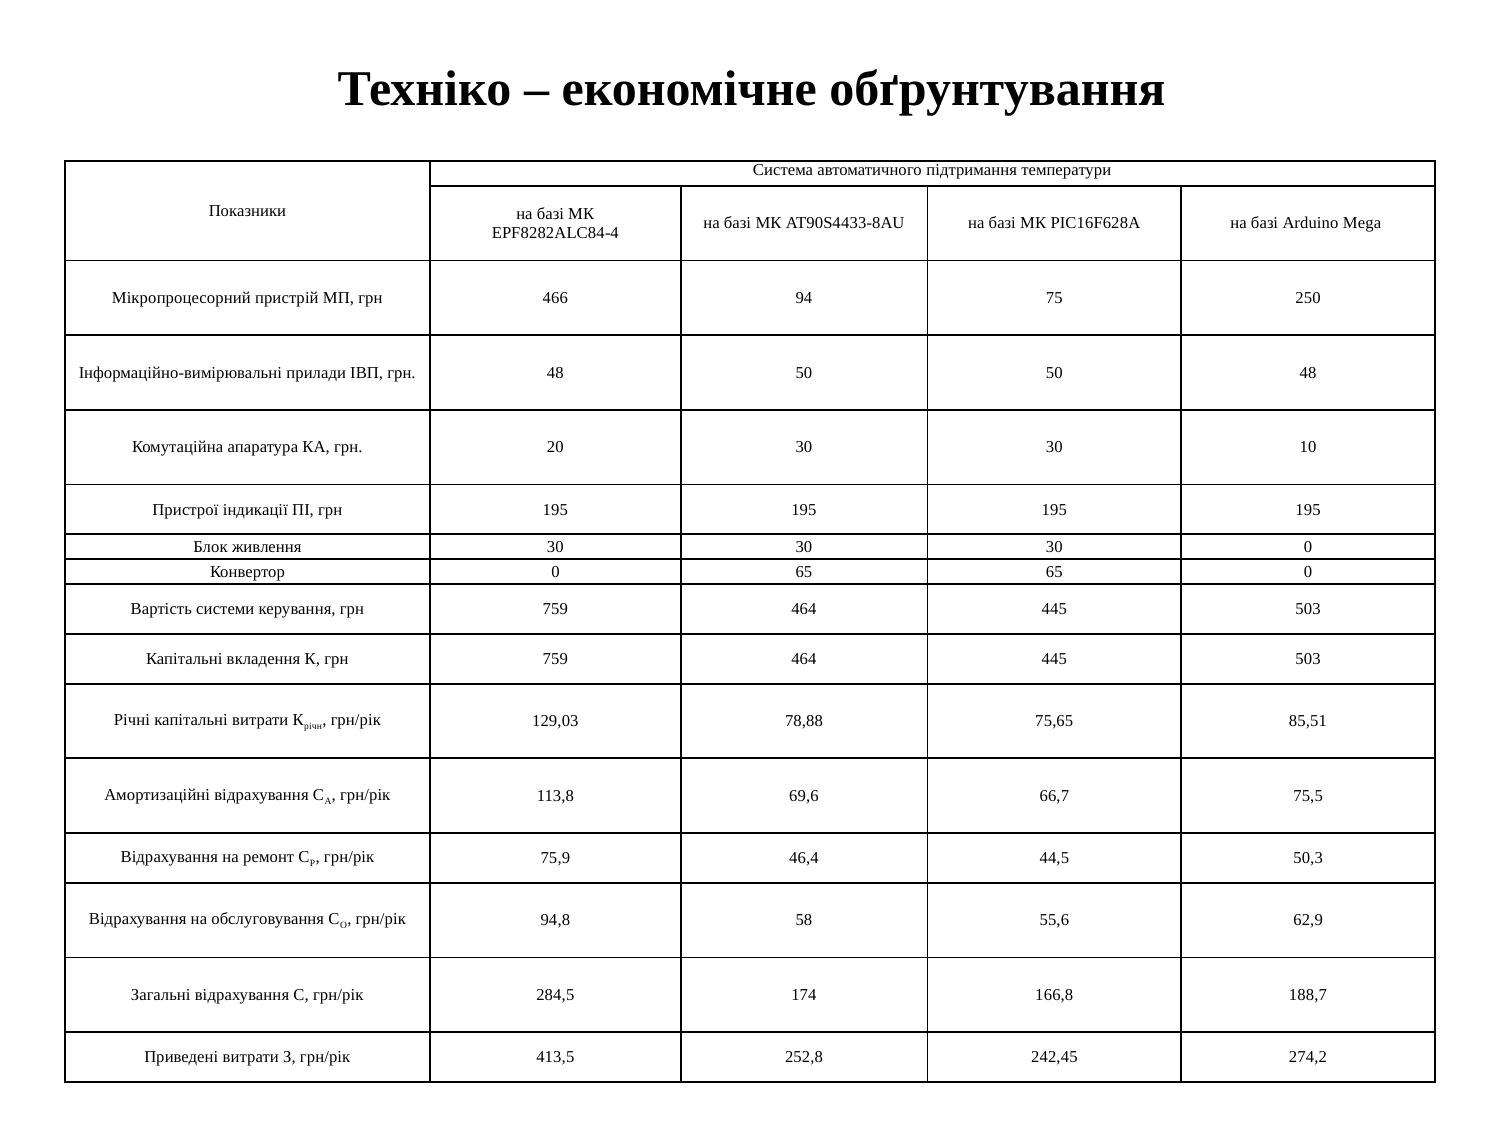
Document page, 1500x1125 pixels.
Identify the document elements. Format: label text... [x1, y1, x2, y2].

table_cell 113,8 [431, 759, 680, 832]
table_cell 50,3 [1182, 834, 1434, 882]
table_cell 445 [928, 585, 1180, 633]
table_cell 65 [682, 560, 927, 583]
table_cell Загальні відрахування С, грн/рік [66, 958, 429, 1031]
table_cell 44,5 [928, 834, 1180, 882]
table_cell 759 [431, 635, 680, 683]
table_cell 464 [682, 635, 927, 683]
table_cell на базі МК EPF8282ALC84-4 [431, 187, 680, 260]
table_cell 252,8 [682, 1033, 927, 1081]
table_cell Комутаційна апаратура КА, грн. [66, 411, 429, 484]
table_cell 66,7 [928, 759, 1180, 832]
table_cell 250 [1182, 261, 1434, 334]
table_cell 75,5 [1182, 759, 1434, 832]
table_cell 50 [682, 336, 927, 409]
table_cell 242,45 [928, 1033, 1180, 1081]
table_cell 10 [1182, 411, 1434, 484]
table_cell 50 [928, 336, 1180, 409]
table_cell 46,4 [682, 834, 927, 882]
table_cell 195 [1182, 485, 1434, 533]
table_cell на базі Arduino Mega [1182, 187, 1434, 260]
table_cell 75,9 [431, 834, 680, 882]
table_cell 62,9 [1182, 884, 1434, 957]
table_cell Інформаційно-вимірювальні прилади ІВП, грн. [66, 336, 429, 409]
table_cell Мікропроцесорний пристрій МП, грн [66, 261, 429, 334]
table_cell 195 [431, 485, 680, 533]
table_cell 759 [431, 585, 680, 633]
table_cell 85,51 [1182, 685, 1434, 757]
table_cell Вартість системи керування, грн [66, 585, 429, 633]
table_cell 503 [1182, 635, 1434, 683]
table_cell 0 [1182, 560, 1434, 583]
table_cell 94,8 [431, 884, 680, 957]
table_cell Відрахування на обслуговування СО, грн/рік [66, 884, 429, 957]
table_cell 65 [928, 560, 1180, 583]
table_cell 48 [431, 336, 680, 409]
table_cell 94 [682, 261, 927, 334]
table_cell 20 [431, 411, 680, 484]
table_cell 195 [682, 485, 927, 533]
table_cell 30 [431, 535, 680, 558]
table_cell 0 [1182, 535, 1434, 558]
table_cell Пристрої індикації ПІ, грн [66, 485, 429, 533]
table_header Система автоматичного підтримання температури [431, 162, 1434, 185]
table_cell Приведені витрати З, грн/рік [66, 1033, 429, 1081]
table_cell 78,88 [682, 685, 927, 757]
table_header Показники [66, 162, 429, 260]
table_cell 464 [682, 585, 927, 633]
table_cell Річні капітальні витрати Крічн, грн/рік [66, 685, 429, 757]
table_cell 55,6 [928, 884, 1180, 957]
table_cell 174 [682, 958, 927, 1031]
table_cell 30 [928, 535, 1180, 558]
table_cell 195 [928, 485, 1180, 533]
table_cell Капітальні вкладення К, грн [66, 635, 429, 683]
table_cell на базі МК AT90S4433-8AU [682, 187, 927, 260]
table_cell 274,2 [1182, 1033, 1434, 1081]
table_cell 466 [431, 261, 680, 334]
table_cell Конвертор [66, 560, 429, 583]
table_cell 69,6 [682, 759, 927, 832]
table_cell 503 [1182, 585, 1434, 633]
table_cell 0 [431, 560, 680, 583]
table_cell 48 [1182, 336, 1434, 409]
table_cell 75 [928, 261, 1180, 334]
table_cell Відрахування на ремонт СР, грн/рік [66, 834, 429, 882]
table_cell 30 [682, 411, 927, 484]
table_cell 75,65 [928, 685, 1180, 757]
table_cell 445 [928, 635, 1180, 683]
table_cell 188,7 [1182, 958, 1434, 1031]
table_cell 58 [682, 884, 927, 957]
table_cell Блок живлення [66, 535, 429, 558]
table_cell 284,5 [431, 958, 680, 1031]
table_cell 30 [682, 535, 927, 558]
table_cell Амортизаційні відрахування СА, грн/рік [66, 759, 429, 832]
table_cell 413,5 [431, 1033, 680, 1081]
title Техніко – економічне обґрунтування [76, 30, 1427, 141]
table_cell 129,03 [431, 685, 680, 757]
table_cell на базі МК PIC16F628А [928, 187, 1180, 260]
table_cell 166,8 [928, 958, 1180, 1031]
table_cell 30 [928, 411, 1180, 484]
